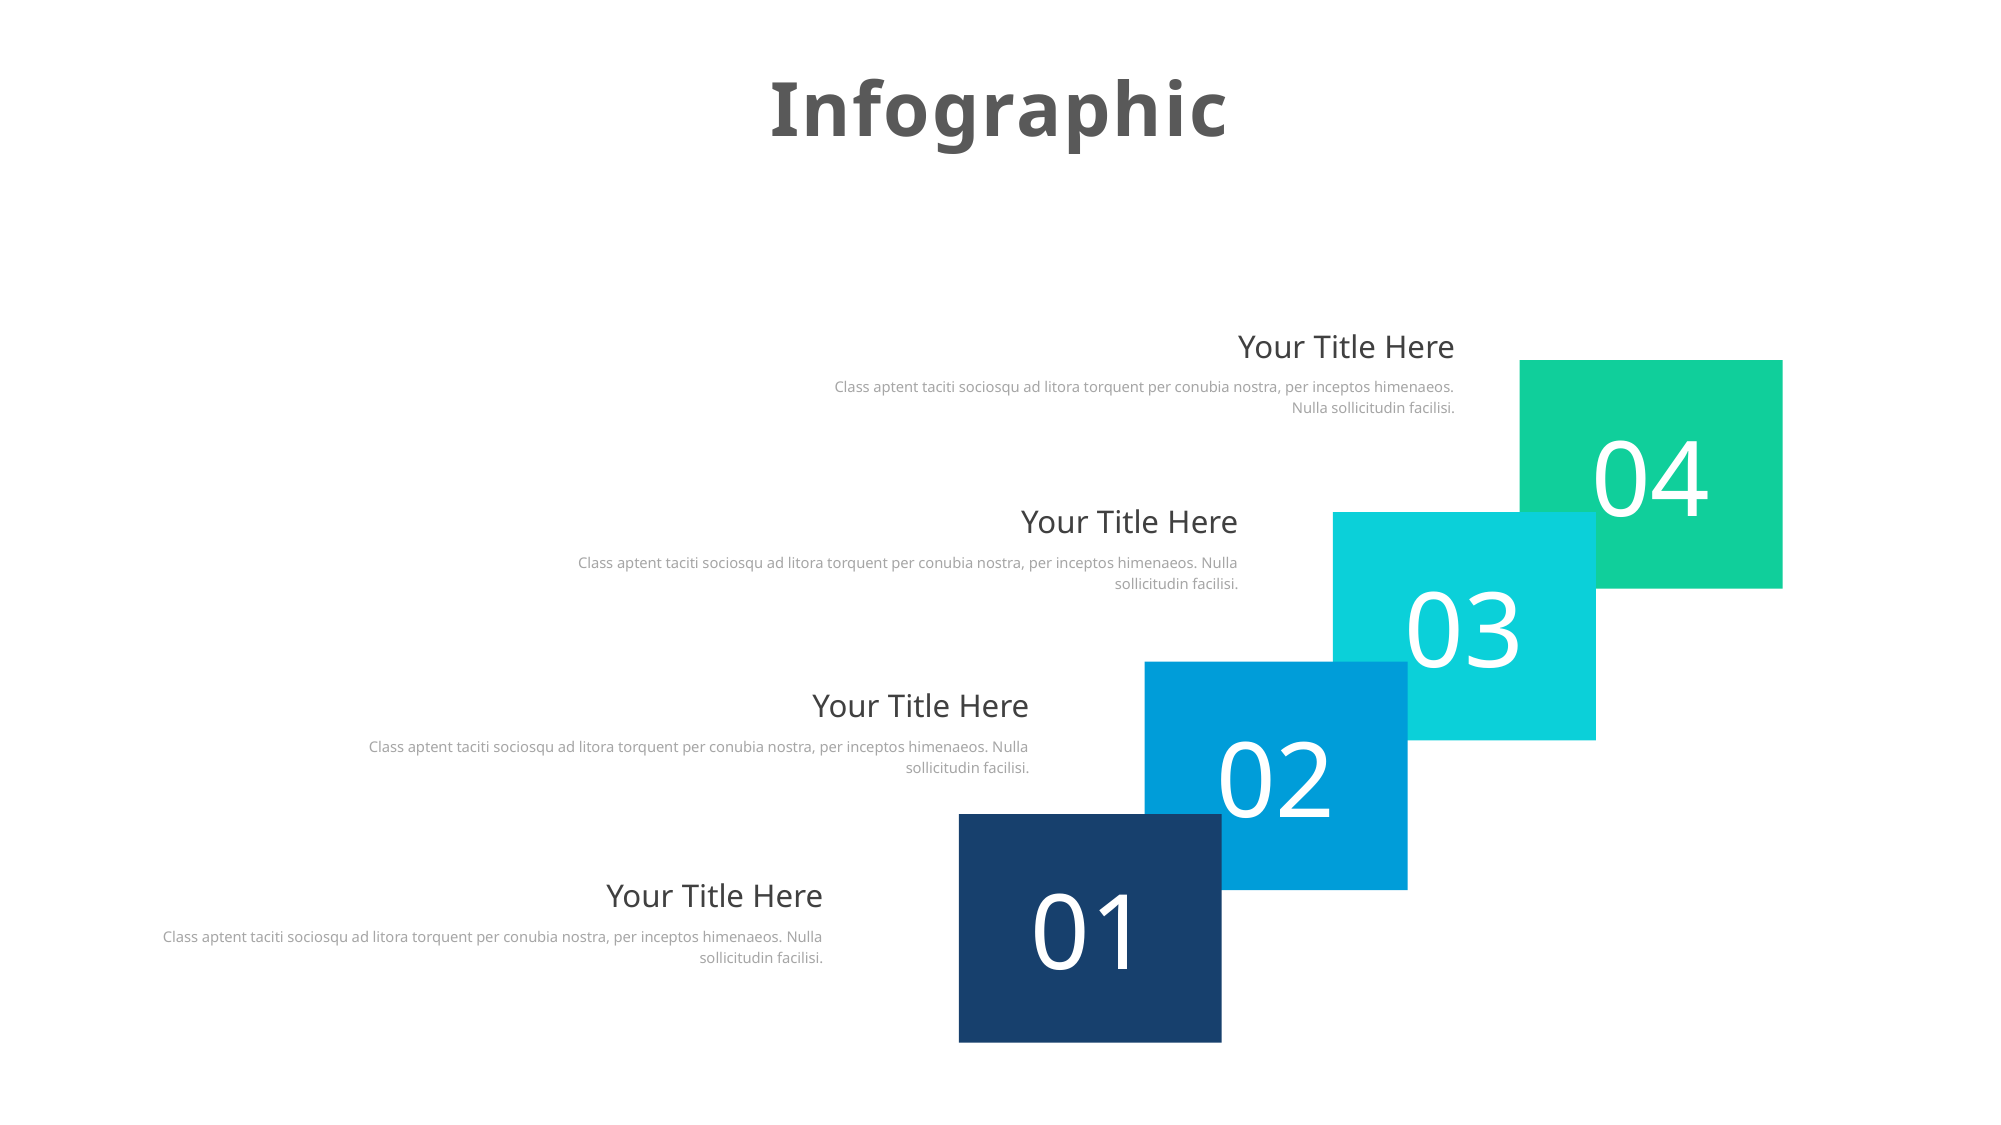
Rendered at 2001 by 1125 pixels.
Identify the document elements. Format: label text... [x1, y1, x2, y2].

text_box Your Title Here [756, 487, 1254, 548]
text_box Your Title Here [973, 311, 1471, 372]
text_box 03 [1332, 511, 1597, 741]
text_box 01 [958, 813, 1223, 1044]
text_box Infographic [714, 54, 1285, 159]
text_box 04 [1519, 359, 1784, 590]
text_box Your Title Here [341, 861, 839, 921]
text_box Your Title Here [547, 671, 1045, 732]
text_box Class aptent taciti sociosqu ad litora torquent per conubia nostra, per inceptos himenaeos. Nulla sollicitudin facilisi. [139, 916, 839, 974]
text_box Class aptent taciti sociosqu ad litora torquent per conubia nostra, per inceptos himenaeos. Nulla sollicitudin facilisi. [781, 367, 1471, 425]
text_box Class aptent taciti sociosqu ad litora torquent per conubia nostra, per inceptos himenaeos. Nulla sollicitudin facilisi. [333, 727, 1045, 785]
text_box 02 [1144, 661, 1409, 891]
text_box Class aptent taciti sociosqu ad litora torquent per conubia nostra, per inceptos himenaeos. Nulla sollicitudin facilisi. [503, 542, 1254, 600]
